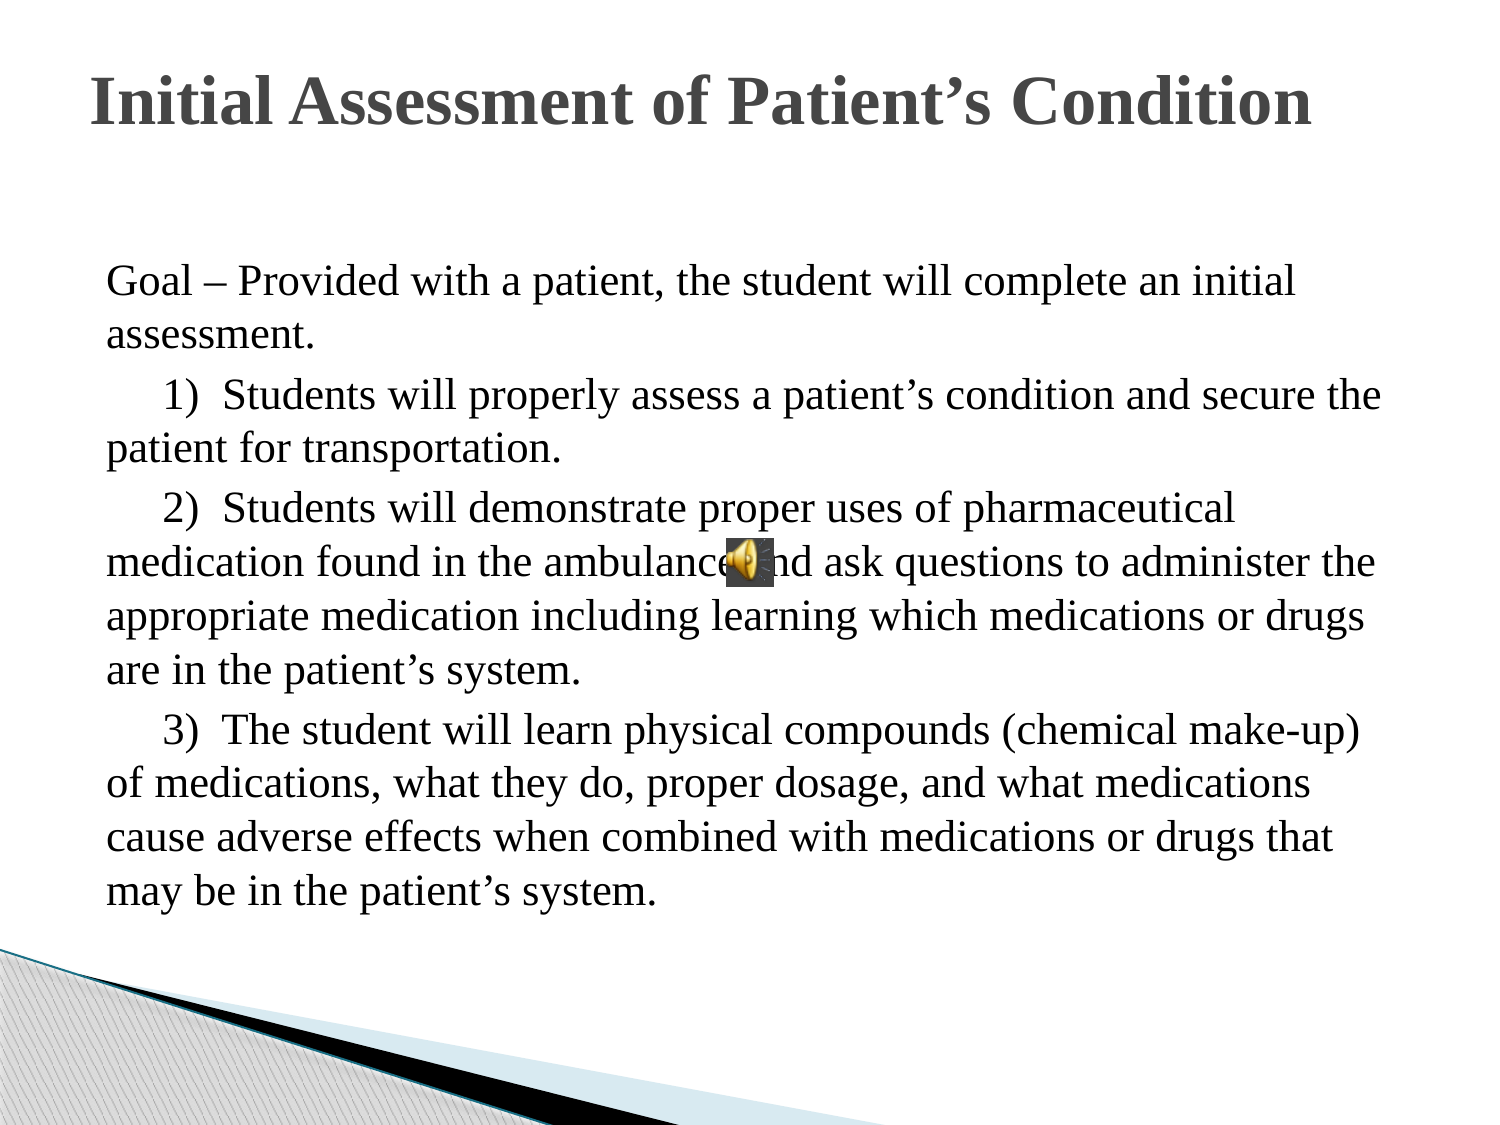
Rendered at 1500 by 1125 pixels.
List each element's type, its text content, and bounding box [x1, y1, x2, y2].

list Goal – Provided with a patient, the student will complete an initial assessment. 1) Students will properly assess a patient’s condition and secure the patient for transportation. 2) Students will demonstrate proper uses of pharmaceutical medication found in the ambulance and ask questions to administer the appropriate medication including learning which medications or drugs are in the patient’s system. 3) The student will learn physical compounds (chemical make-up) of medications, what they do, proper dosage, and what medications cause adverse effects when combined with medications or drugs that may be in the patient’s system. [75, 243, 1425, 986]
title Initial Assessment of Patient’s Condition [75, 45, 1425, 233]
picture [724, 537, 776, 588]
